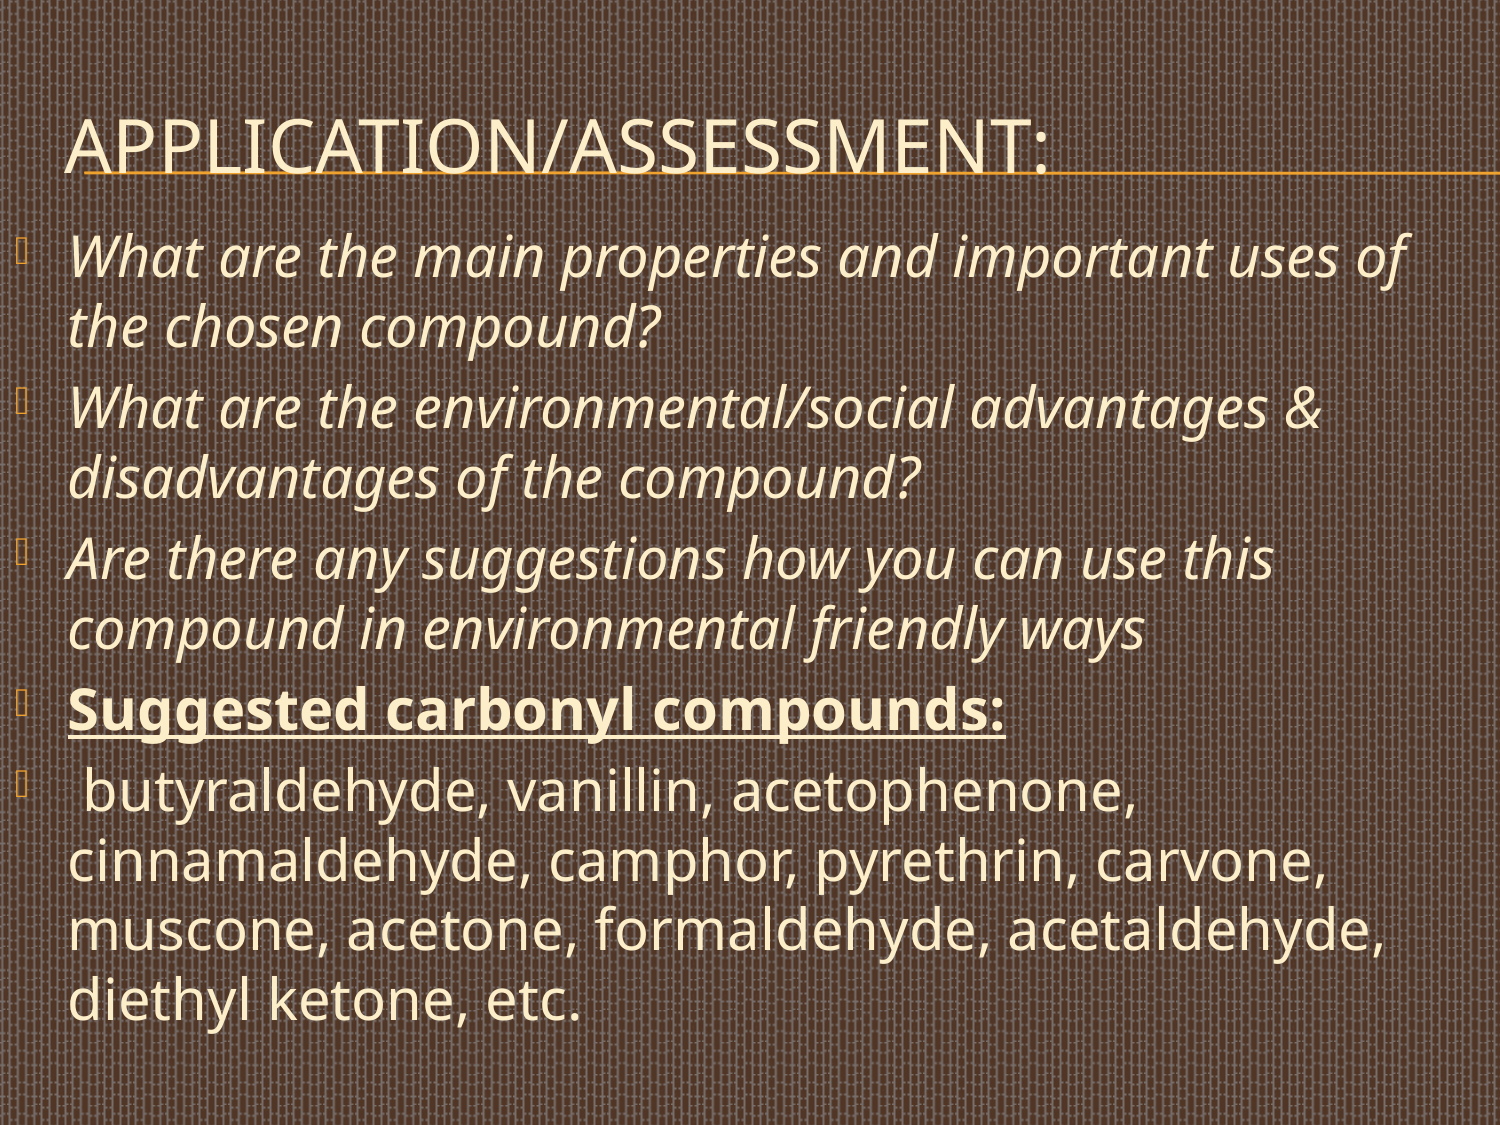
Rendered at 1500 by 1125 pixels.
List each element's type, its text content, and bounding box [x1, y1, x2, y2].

list What are the main properties and important uses of the chosen compound? What are the environmental/social advantages & disadvantages of the compound? Are there any suggestions how you can use this compound in environmental friendly ways Suggested carbonyl compounds: butyraldehyde, vanillin, acetophenone, cinnamaldehyde, camphor, pyrethrin, carvone, muscone, acetone, formaldehyde, acetaldehyde, diethyl ketone, etc. [0, 212, 1500, 1125]
title Application/assessment: [50, 75, 1475, 212]
